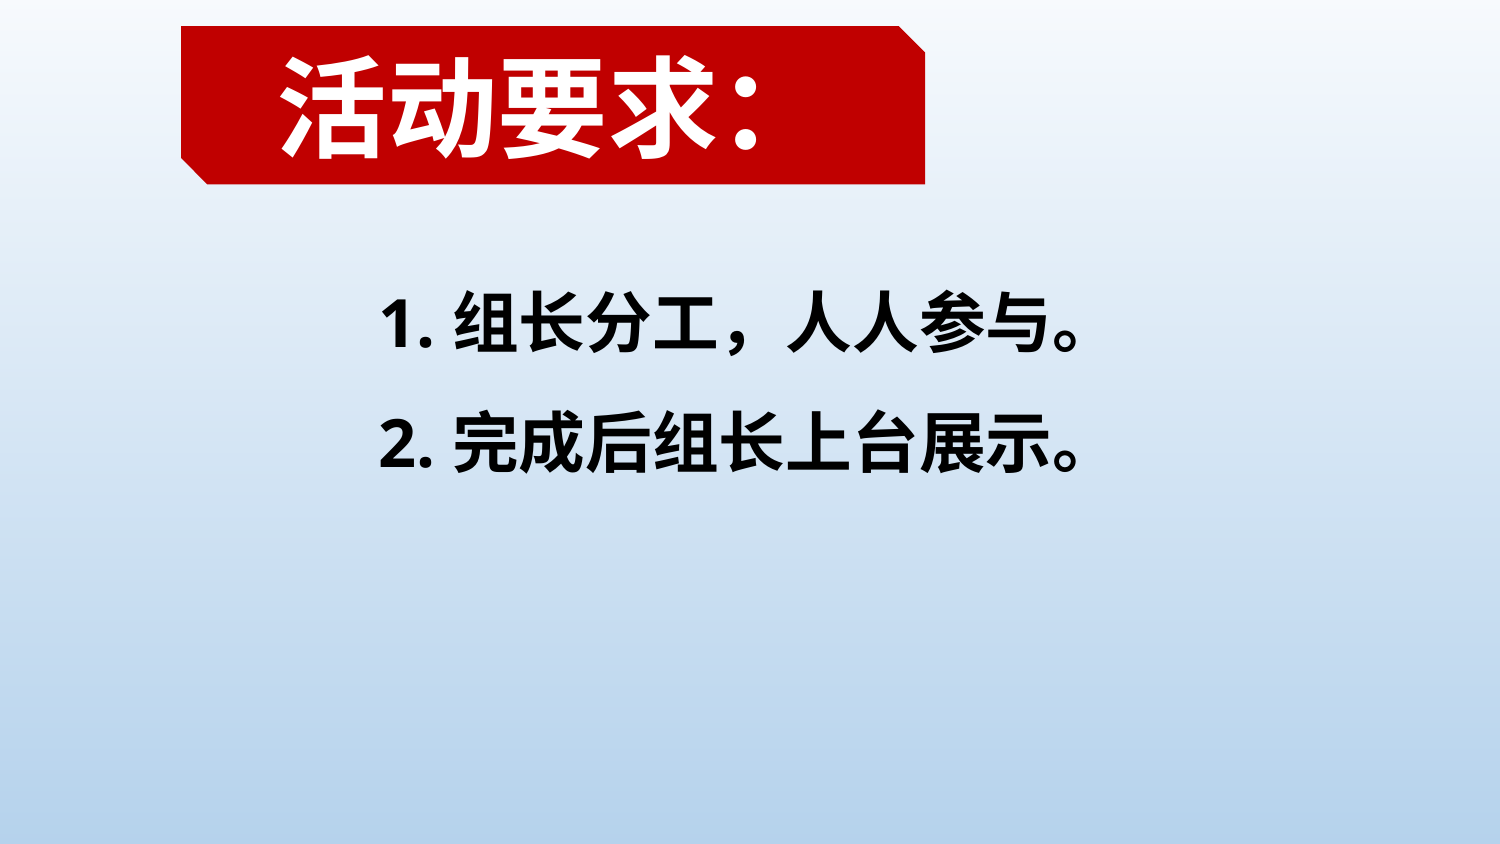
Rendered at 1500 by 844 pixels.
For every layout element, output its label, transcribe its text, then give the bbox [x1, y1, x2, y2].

text_box 活动要求： [179, 25, 927, 186]
text_box 1.组长分工，人人参与。 2.完成后组长上台展示。 [364, 233, 1335, 489]
